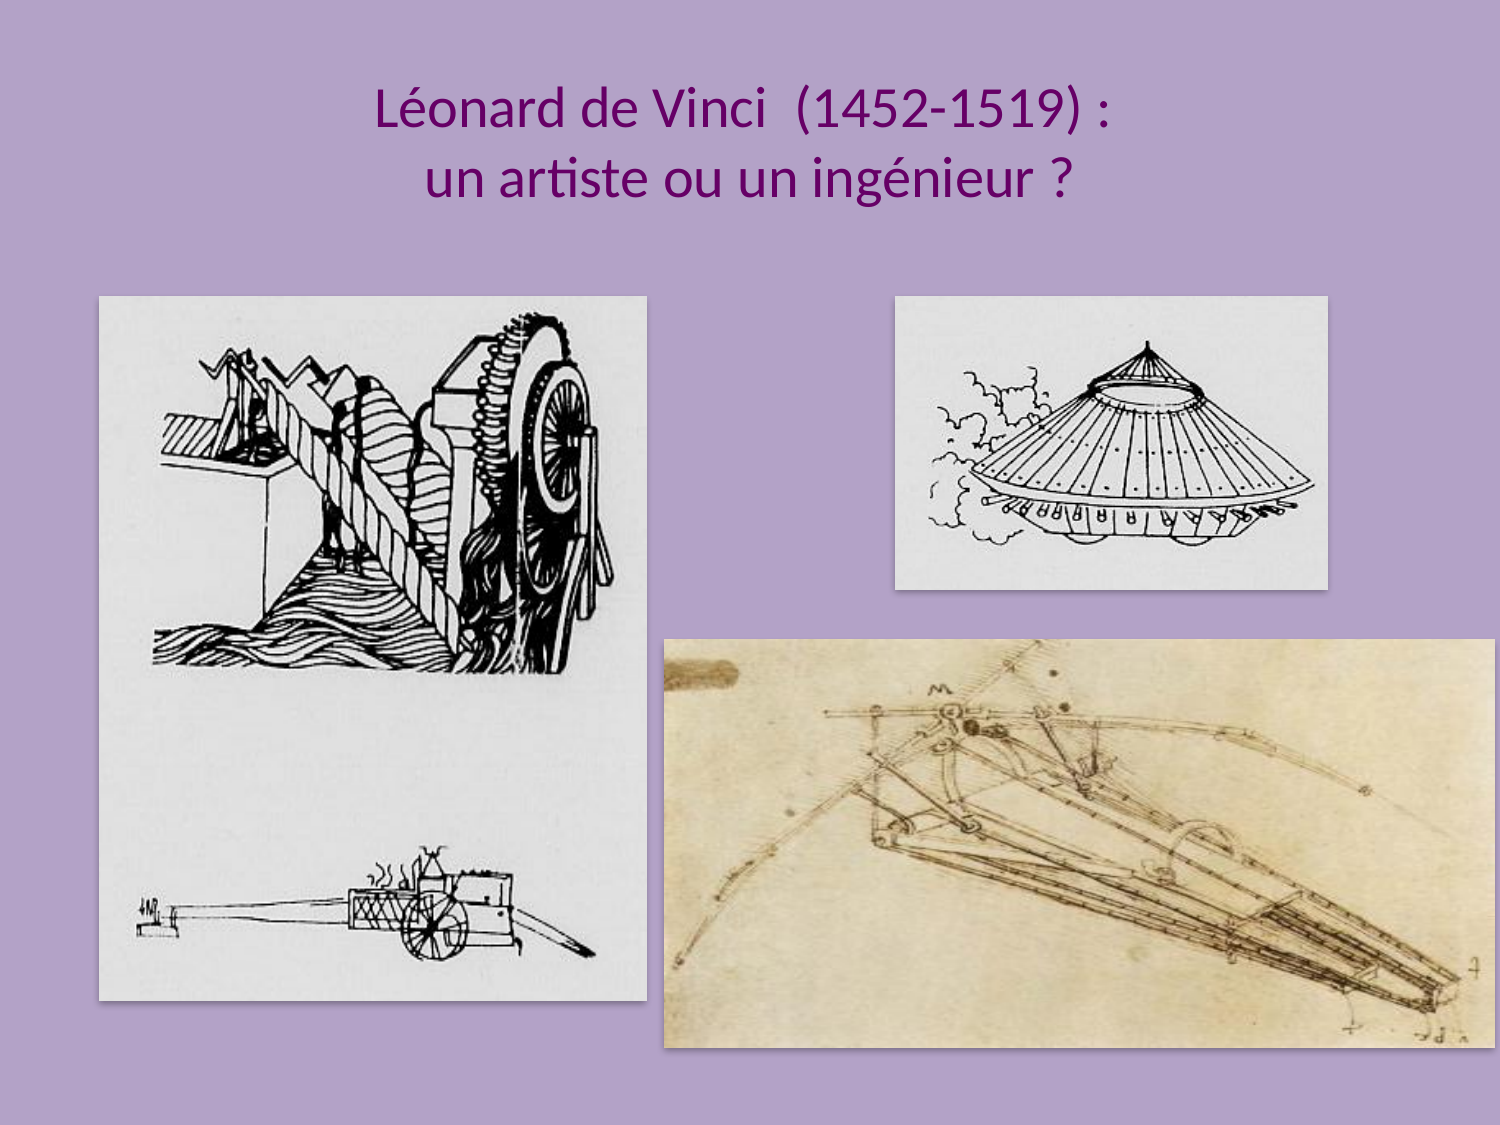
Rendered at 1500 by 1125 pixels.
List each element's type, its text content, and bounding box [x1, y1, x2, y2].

picture [99, 296, 647, 1002]
title Léonard de Vinci (1452-1519) : un artiste ou un ingénieur ? [75, 45, 1425, 233]
list [75, 262, 1425, 1005]
picture [895, 296, 1328, 590]
picture [664, 639, 1495, 1048]
